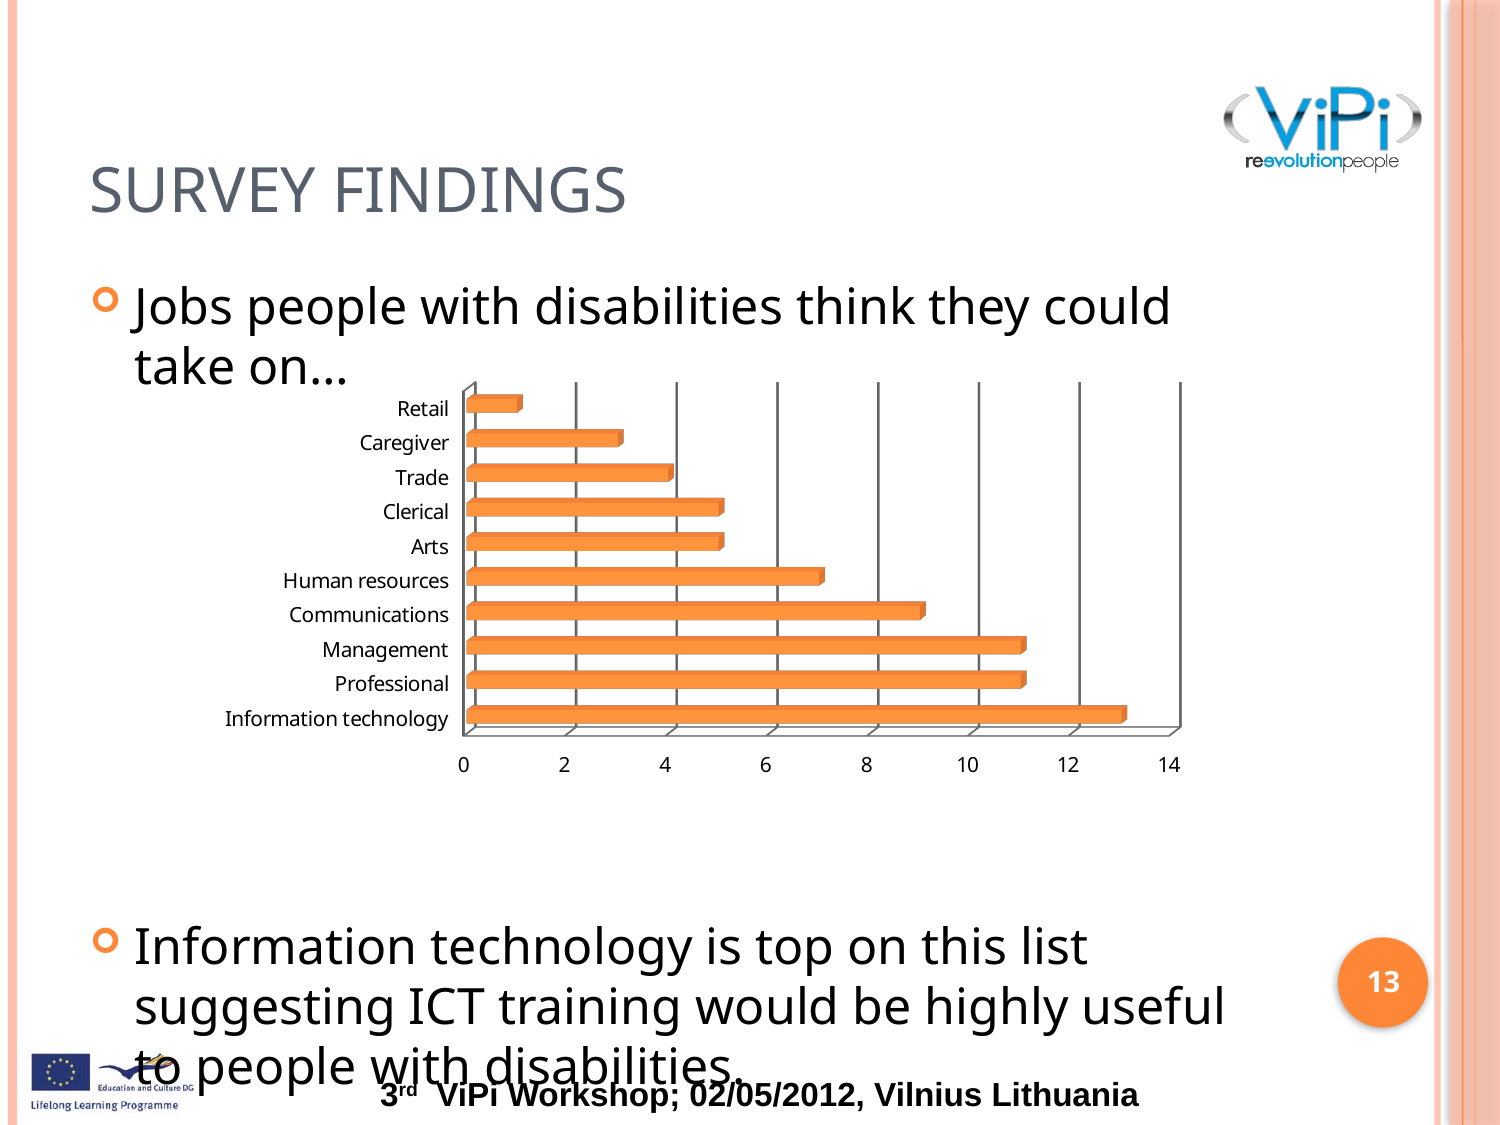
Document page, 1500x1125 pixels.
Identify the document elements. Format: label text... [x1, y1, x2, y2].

list Jobs people with disabilities think they could take on… Information technology is top on this list suggesting ICT training would be highly useful to people with disabilities. [75, 267, 1300, 1062]
chart [194, 372, 1213, 788]
title Survey Findings [75, 45, 1300, 233]
slide_number 13 [1333, 940, 1434, 1026]
picture [1300, 78, 1423, 176]
picture [23, 1051, 195, 1114]
